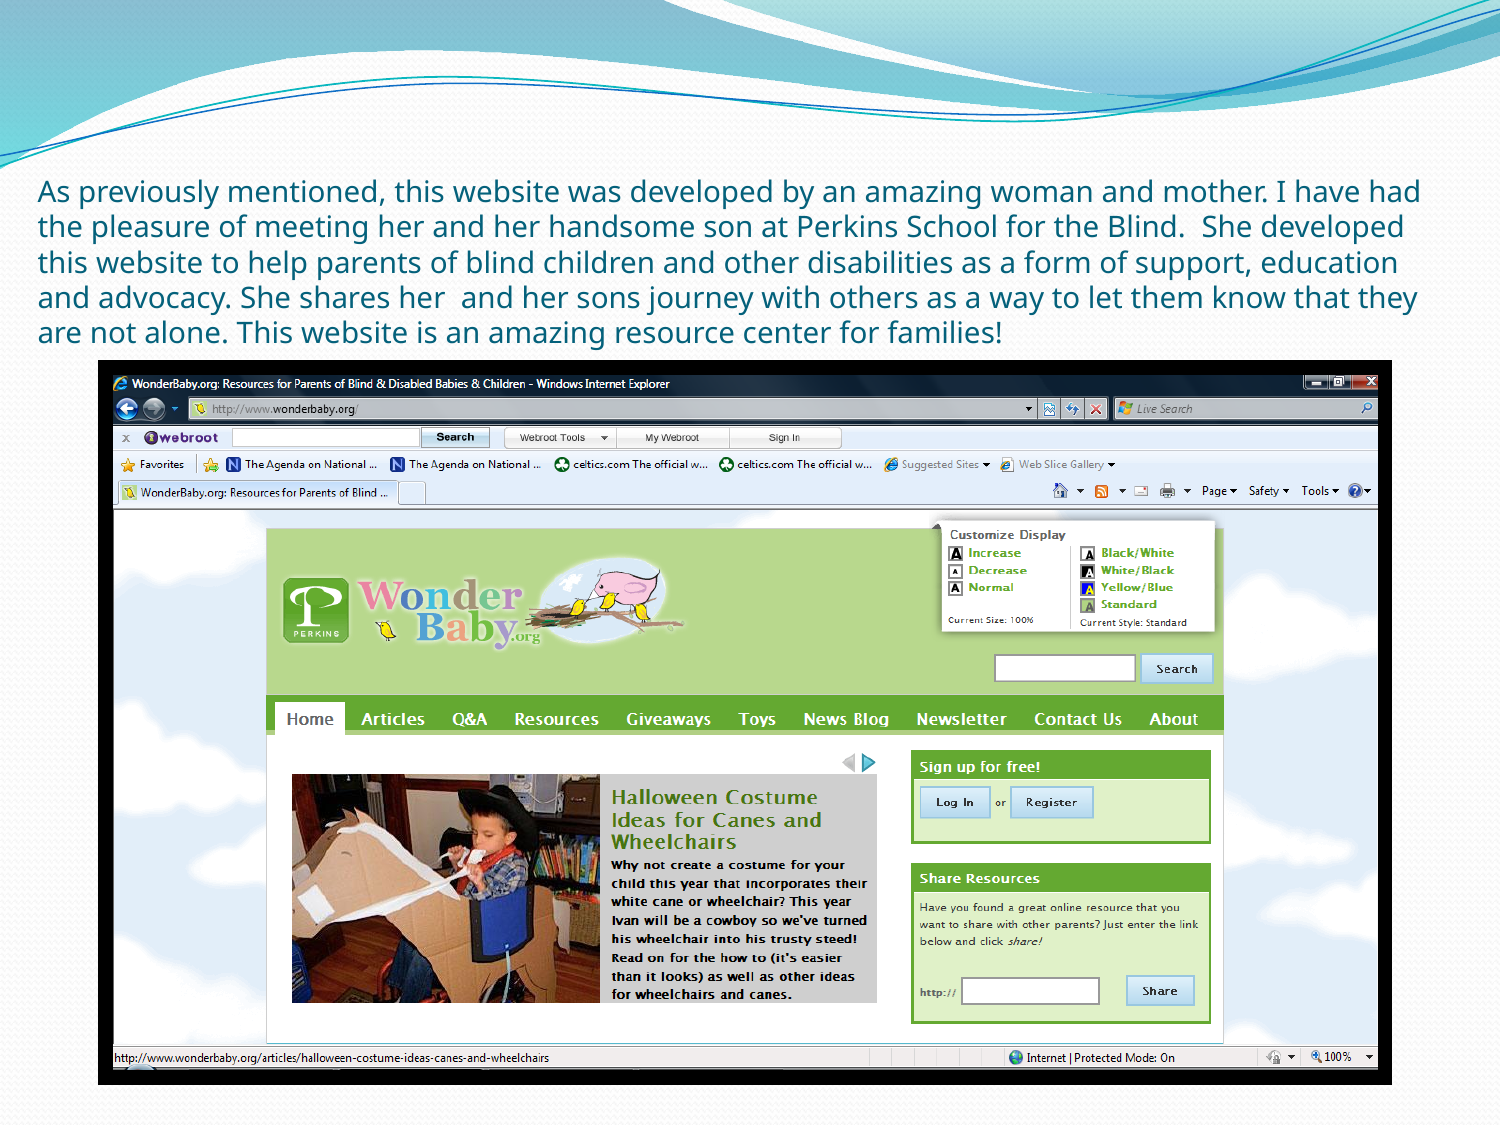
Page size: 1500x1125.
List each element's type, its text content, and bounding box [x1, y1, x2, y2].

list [112, 374, 1379, 1071]
title As previously mentioned, this website was developed by an amazing woman and mother. I have had the pleasure of meeting her and her handsome son at Perkins School for the Blind. She developed this website to help parents of blind children and other disabilities as a form of support, education and advocacy. She shares her and her sons journey with others as a way to let them know that they are not alone. This website is an amazing resource center for families! [37, 162, 1425, 350]
